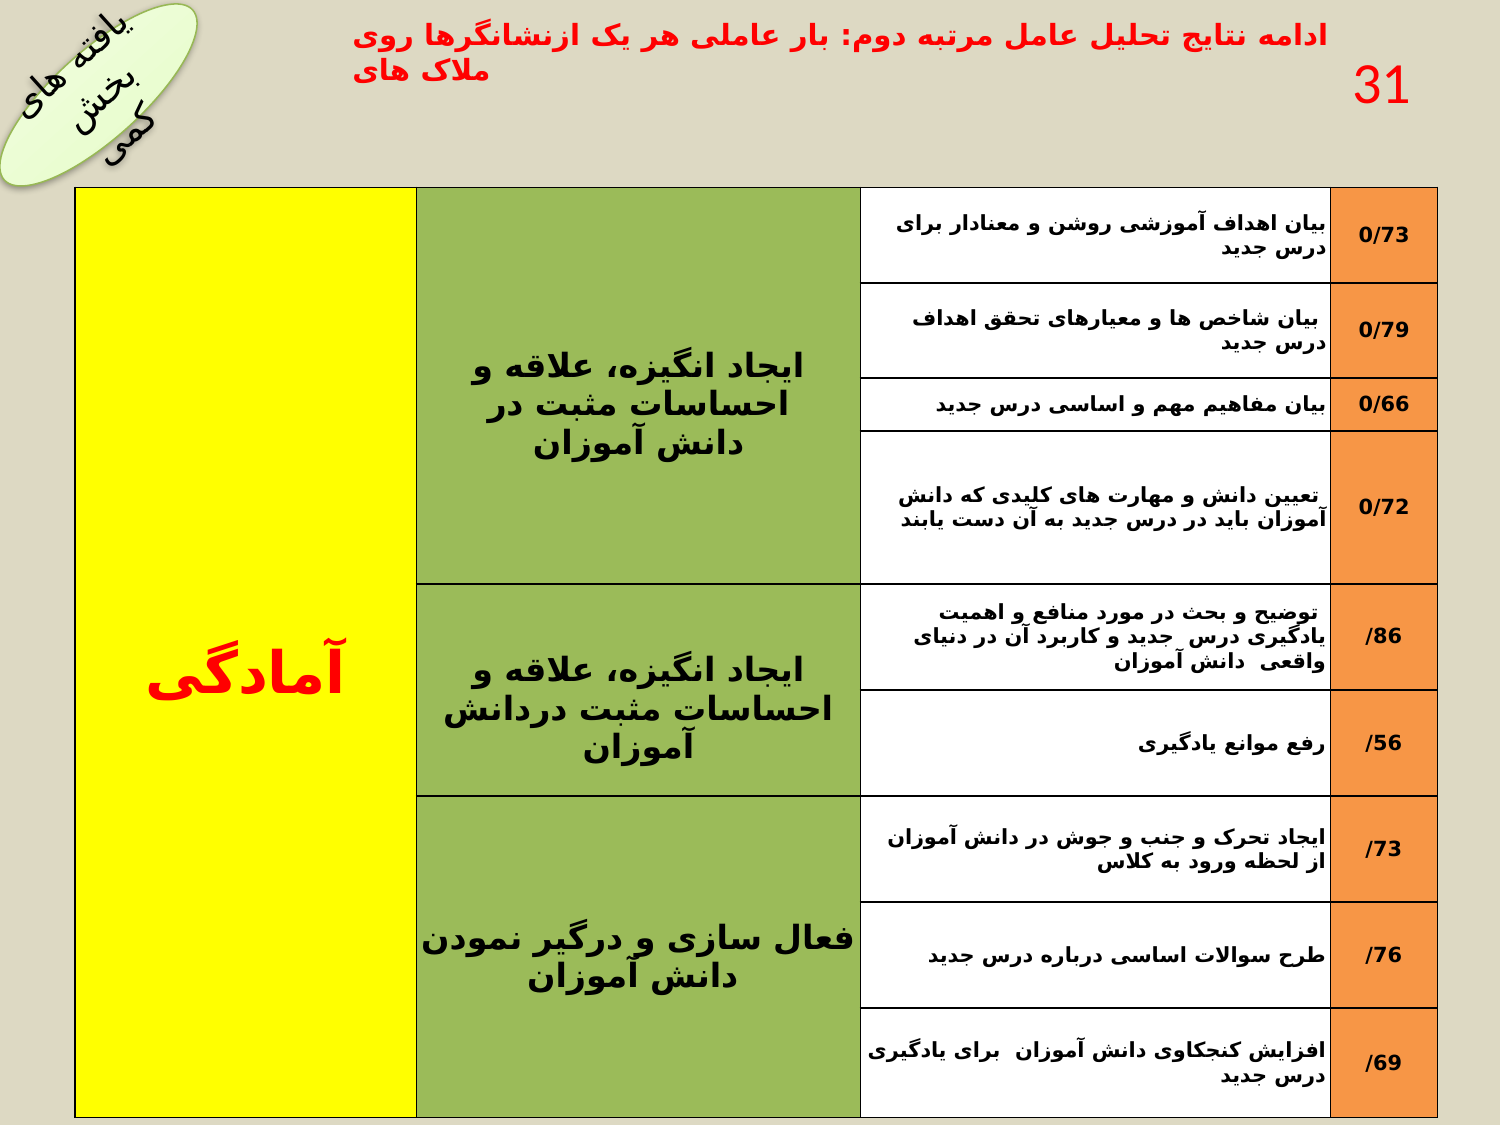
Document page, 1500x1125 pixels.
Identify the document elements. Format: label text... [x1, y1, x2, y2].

table_cell بیان شاخص ها و معیارهای تحقق اهداف درس جدید [861, 284, 1330, 377]
table_cell بیان مفاهیم مهم و اساسی درس جدید [861, 379, 1330, 430]
table_cell تعیین دانش و مهارت های کلیدی که دانش آموزان باید در درس جدید به آن دست یابند [861, 432, 1330, 583]
table_cell 73/ [1331, 797, 1437, 901]
table_cell 0/72 [1331, 432, 1437, 583]
table_header 0/73 [1331, 188, 1437, 282]
table_cell توضیح و بحث در مورد منافع و اهمیت یادگیری درس جدید و کاربرد آن در دنیای واقعی دانش آموزان [861, 585, 1330, 689]
table_header ایجاد انگیزه، علاقه و احساسات مثبت در دانش آموزان [417, 188, 860, 583]
table_cell ایجاد انگیزه، علاقه و احساسات مثبت دردانش آموزان [417, 585, 860, 795]
table_header بیان اهداف آموزشی روشن و معنادار برای درس جدید [861, 188, 1330, 282]
table_cell ایجاد تحرک و جنب و جوش در دانش آموزان از لحظه ورود به کلاس [861, 797, 1330, 901]
table_cell 56/ [1331, 691, 1437, 795]
table_cell 69/ [1331, 1009, 1437, 1117]
table_cell 0/66 [1331, 379, 1437, 430]
text_box 31 [1337, 37, 1450, 123]
text_box یافته های بخش کمی [0, 3, 198, 187]
table_cell رفع موانع یادگیری [861, 691, 1330, 795]
table_cell 86/ [1331, 585, 1437, 689]
table_cell 76/ [1331, 903, 1437, 1007]
text_box ادامه نتایج تحلیل عامل مرتبه دوم: بار عاملی هر یک ازنشانگرها روی ملاک های [337, 0, 1351, 94]
table_cell 0/79 [1331, 284, 1437, 377]
table_cell فعال سازی و درگیر نمودن دانش آموزان [417, 797, 860, 1117]
table_cell طرح سوالات اساسی درباره درس جدید [861, 903, 1330, 1007]
table_cell افزایش کنجکاوی دانش آموزان برای یادگیری درس جدید [861, 1009, 1330, 1117]
table_header آمادگی [76, 188, 416, 1117]
